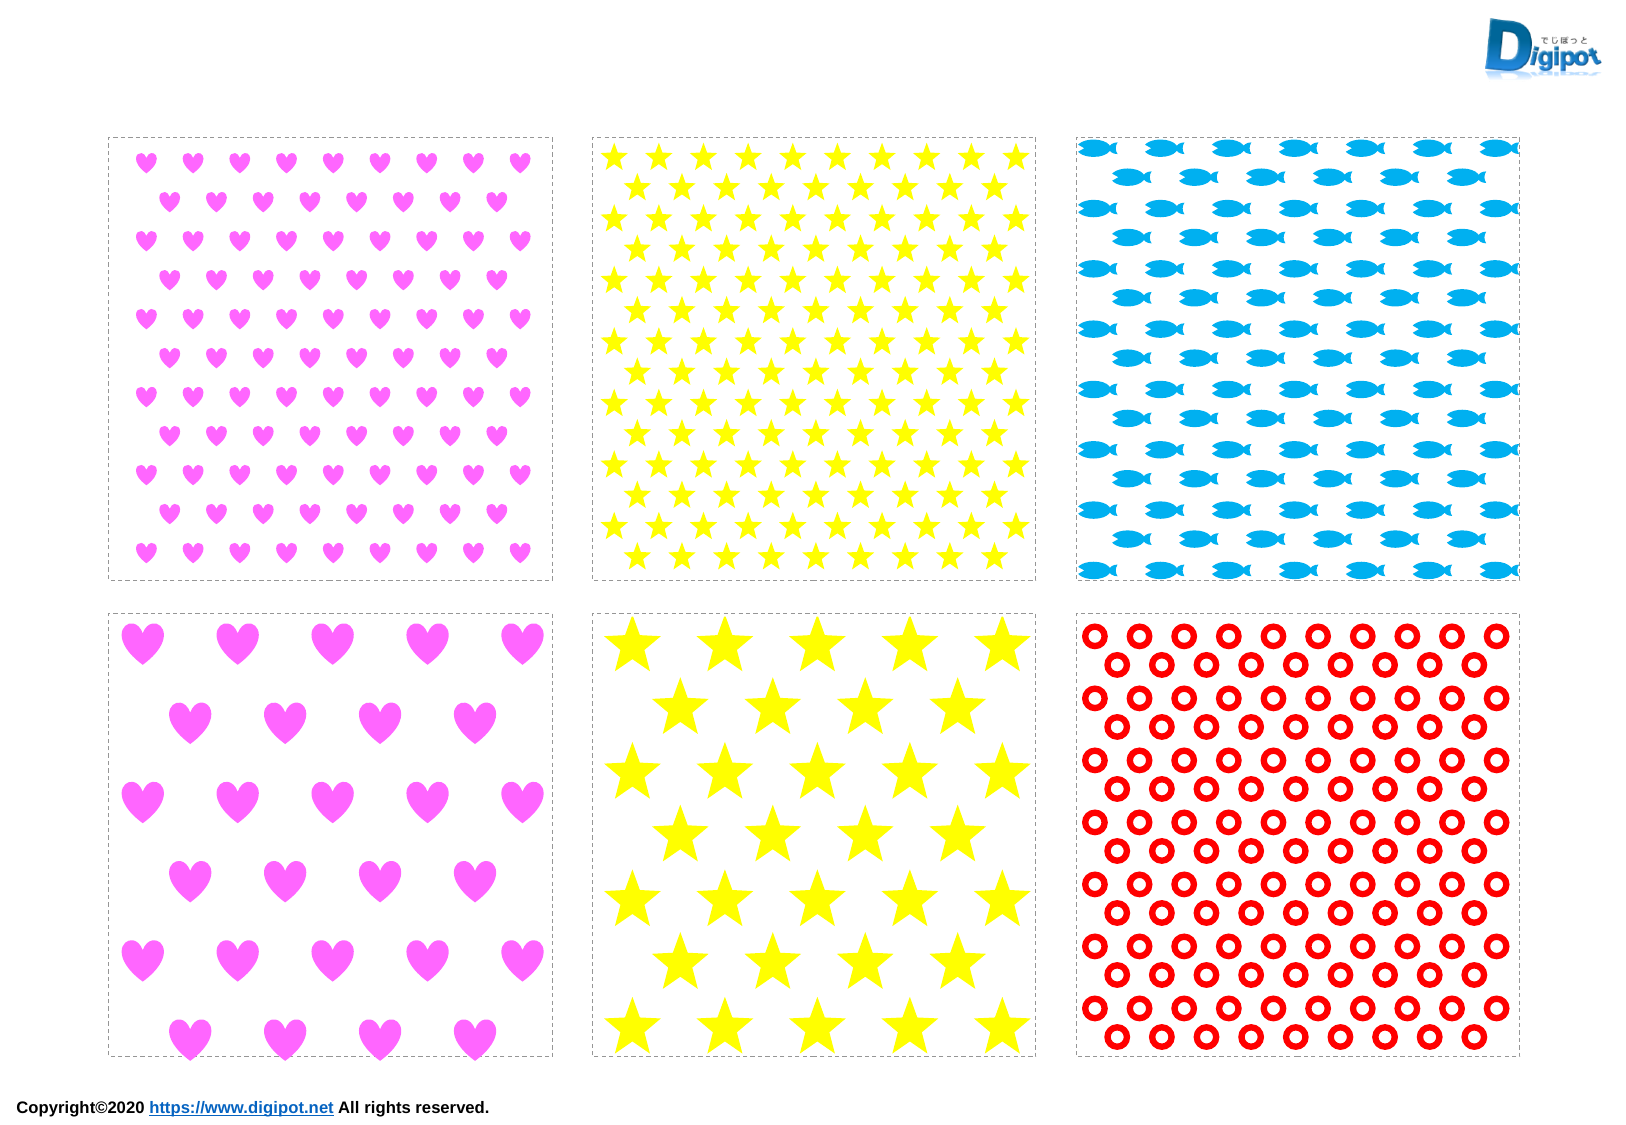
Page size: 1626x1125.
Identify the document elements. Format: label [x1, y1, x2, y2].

text_box [1211, 320, 1252, 338]
text_box [957, 511, 986, 540]
text_box [1415, 712, 1444, 741]
text_box [1412, 139, 1453, 157]
text_box [881, 741, 939, 799]
text_box [1278, 199, 1319, 218]
text_box [1304, 932, 1333, 961]
text_box [501, 623, 544, 665]
text_box [1246, 409, 1286, 428]
text_box [1482, 994, 1511, 1023]
text_box [276, 542, 297, 564]
text_box [1304, 994, 1333, 1023]
text_box [252, 503, 274, 525]
text_box [1145, 260, 1185, 278]
text_box [604, 741, 661, 799]
text_box [182, 542, 204, 564]
text_box [957, 327, 986, 355]
text_box [182, 231, 204, 252]
text_box [1326, 899, 1355, 927]
text_box [1214, 684, 1243, 713]
text_box [501, 781, 544, 824]
text_box [169, 702, 212, 745]
text_box [486, 270, 508, 291]
text_box [973, 741, 1031, 799]
text_box [1214, 870, 1243, 899]
text_box [392, 347, 414, 369]
text_box [1103, 650, 1132, 679]
text_box [1460, 774, 1489, 803]
text_box [509, 231, 531, 252]
text_box [802, 418, 830, 447]
text_box [802, 357, 830, 385]
text_box [779, 204, 807, 232]
text_box [689, 142, 718, 171]
text_box [712, 542, 741, 570]
text_box [1479, 260, 1520, 278]
text_box [1304, 746, 1333, 775]
text_box [1259, 932, 1288, 961]
text_box [392, 270, 414, 291]
text_box [1278, 320, 1319, 338]
text_box [757, 234, 785, 262]
text_box [509, 464, 531, 486]
text_box [973, 869, 1031, 927]
text_box [1002, 450, 1030, 478]
text_box [206, 192, 227, 213]
text_box [1103, 961, 1132, 989]
text_box [779, 388, 807, 417]
text_box [1482, 932, 1511, 961]
text_box [846, 418, 875, 447]
text_box [1125, 684, 1154, 713]
text_box [392, 192, 414, 213]
text_box [623, 357, 652, 385]
text_box [757, 172, 785, 201]
text_box [757, 357, 785, 385]
text_box [406, 781, 449, 824]
text_box [1446, 470, 1487, 488]
text_box [1147, 961, 1176, 989]
text_box [1281, 836, 1310, 865]
text_box [929, 932, 987, 989]
text_box [973, 616, 1031, 672]
text_box [836, 804, 894, 862]
text_box [712, 480, 741, 508]
text_box [1348, 622, 1377, 651]
text_box [788, 741, 846, 799]
text_box [1125, 808, 1154, 837]
text_box [734, 511, 762, 540]
text_box [1348, 870, 1377, 899]
text_box [299, 347, 321, 369]
text_box [1112, 168, 1152, 186]
text_box [1002, 265, 1030, 294]
text_box [206, 503, 227, 525]
text_box [668, 480, 696, 508]
text_box [846, 234, 875, 262]
text_box [645, 204, 673, 232]
text_box [369, 386, 391, 408]
text_box [1002, 142, 1030, 171]
text_box [1345, 501, 1386, 519]
text_box [823, 142, 852, 171]
text_box [929, 804, 987, 862]
text_box [463, 308, 484, 330]
text_box [1460, 899, 1489, 927]
text_box [1393, 932, 1422, 961]
text_box [651, 804, 709, 862]
text_box [264, 1019, 307, 1061]
text_box [1145, 139, 1185, 157]
text_box [392, 425, 414, 447]
text_box [252, 192, 274, 213]
text_box [1479, 320, 1520, 338]
text_box [1259, 684, 1288, 713]
text_box [1326, 1023, 1355, 1051]
text_box [802, 234, 830, 262]
text_box [696, 741, 754, 799]
text_box [509, 308, 531, 330]
text_box [159, 503, 181, 525]
text_box [1304, 684, 1333, 713]
text_box [734, 327, 762, 355]
text_box [1125, 746, 1154, 775]
text_box [1078, 380, 1118, 399]
text_box [936, 234, 964, 262]
text_box [912, 388, 941, 417]
text_box [891, 234, 919, 262]
text_box [712, 418, 741, 447]
text_box [1214, 808, 1243, 837]
text_box [1170, 684, 1199, 713]
text_box [604, 616, 661, 672]
text_box [1415, 899, 1444, 927]
text_box [1460, 712, 1489, 741]
text_box [1211, 260, 1252, 278]
text_box [1078, 561, 1118, 580]
text_box [1479, 199, 1520, 218]
text_box [957, 450, 986, 478]
text_box [1460, 1023, 1489, 1051]
text_box [1479, 561, 1520, 580]
text_box [1281, 774, 1310, 803]
text_box [1125, 622, 1154, 651]
text_box [1446, 349, 1487, 367]
text_box [881, 996, 939, 1054]
text_box [1259, 622, 1288, 651]
text_box [1078, 501, 1118, 519]
text_box [802, 172, 830, 201]
text_box [182, 308, 204, 330]
text_box [912, 204, 941, 232]
text_box [645, 511, 673, 540]
text_box [1211, 199, 1252, 218]
text_box [936, 357, 964, 385]
text_box [744, 932, 802, 989]
text_box [252, 270, 274, 291]
text_box [623, 295, 652, 324]
text_box [1326, 712, 1355, 741]
text_box [1278, 139, 1319, 157]
text_box [651, 677, 709, 734]
text_box [823, 450, 852, 478]
text_box [311, 781, 354, 824]
text_box [788, 616, 846, 672]
text_box [486, 425, 508, 447]
text_box [1379, 530, 1420, 548]
text_box [1479, 380, 1520, 399]
text_box [1281, 899, 1310, 927]
text_box [891, 418, 919, 447]
text_box [668, 357, 696, 385]
text_box [600, 511, 628, 540]
text_box [1192, 899, 1221, 927]
text_box [121, 623, 164, 665]
text_box [1379, 168, 1420, 186]
text_box [346, 192, 368, 213]
text_box [1412, 501, 1453, 519]
text_box [1237, 650, 1266, 679]
text_box [182, 464, 204, 486]
text_box [1312, 470, 1353, 488]
text_box [216, 623, 259, 665]
text_box [957, 265, 986, 294]
text_box [696, 869, 754, 927]
text_box [369, 464, 391, 486]
text_box [136, 542, 157, 564]
text_box [322, 542, 344, 564]
text_box [1393, 684, 1422, 713]
text_box [1371, 712, 1400, 741]
text_box [1179, 349, 1219, 367]
text_box [416, 542, 438, 564]
text_box [509, 386, 531, 408]
text_box [1237, 899, 1266, 927]
text_box [416, 464, 438, 486]
text_box [936, 480, 964, 508]
text_box [734, 388, 762, 417]
text_box [1446, 409, 1487, 428]
text_box [980, 234, 1009, 262]
text_box [1281, 712, 1310, 741]
text_box [1304, 870, 1333, 899]
text_box [936, 295, 964, 324]
text_box [463, 153, 484, 174]
text_box [1170, 622, 1199, 651]
text_box [846, 357, 875, 385]
text_box [779, 265, 807, 294]
text_box [734, 265, 762, 294]
text_box [1312, 530, 1353, 548]
text_box [1002, 204, 1030, 232]
text_box [645, 142, 673, 171]
text_box [1281, 1023, 1310, 1051]
text_box [668, 295, 696, 324]
text_box [936, 542, 964, 570]
text_box [757, 418, 785, 447]
text_box [1446, 228, 1487, 247]
text_box [779, 511, 807, 540]
text_box [1446, 530, 1487, 548]
text_box [1211, 380, 1252, 399]
text_box [1312, 409, 1353, 428]
text_box [1002, 388, 1030, 417]
text_box [1170, 932, 1199, 961]
text_box [453, 702, 497, 745]
text_box [1278, 260, 1319, 278]
text_box [1482, 870, 1511, 899]
text_box [1278, 441, 1319, 459]
text_box [322, 308, 344, 330]
text_box [1246, 168, 1286, 186]
text_box [802, 542, 830, 570]
text_box [509, 542, 531, 564]
text_box [406, 940, 449, 982]
text_box [1312, 228, 1353, 247]
text_box [1147, 836, 1176, 865]
text_box [1112, 349, 1152, 367]
text_box [121, 781, 164, 824]
text_box [369, 231, 391, 252]
text_box [881, 869, 939, 927]
text_box [311, 940, 354, 982]
text_box [1379, 470, 1420, 488]
text_box [169, 861, 212, 903]
text_box [1393, 622, 1422, 651]
text_box [788, 869, 846, 927]
text_box [1415, 650, 1444, 679]
text_box [1460, 961, 1489, 989]
text_box [712, 357, 741, 385]
text_box [358, 861, 402, 903]
text_box [623, 172, 652, 201]
text_box [1412, 561, 1453, 580]
text_box [1415, 1023, 1444, 1051]
text_box [501, 940, 544, 982]
text_box [463, 464, 484, 486]
text_box [980, 295, 1009, 324]
text_box [182, 386, 204, 408]
text_box [1348, 808, 1377, 837]
text_box [1437, 994, 1467, 1023]
text_box [1446, 168, 1487, 186]
text_box [1379, 349, 1420, 367]
text_box [1482, 808, 1511, 837]
text_box [121, 940, 164, 982]
text_box [252, 425, 274, 447]
text_box [1145, 441, 1185, 459]
text_box [1237, 836, 1266, 865]
text_box [696, 996, 754, 1054]
text_box [1412, 260, 1453, 278]
text_box [980, 357, 1009, 385]
text_box [1170, 808, 1199, 837]
text_box [891, 357, 919, 385]
text_box [689, 450, 718, 478]
text_box [346, 503, 368, 525]
text_box [868, 265, 896, 294]
text_box [1078, 441, 1118, 459]
text_box [416, 308, 438, 330]
text_box [1125, 932, 1154, 961]
text_box [623, 418, 652, 447]
text_box [1412, 441, 1453, 459]
text_box [1326, 650, 1355, 679]
text_box [392, 503, 414, 525]
text_box [1246, 470, 1286, 488]
text_box [929, 677, 987, 734]
text_box [973, 996, 1031, 1054]
text_box [689, 327, 718, 355]
text_box [836, 932, 894, 989]
text_box [757, 542, 785, 570]
text_box [1147, 899, 1176, 927]
text_box [891, 172, 919, 201]
text_box [1211, 501, 1252, 519]
text_box [369, 542, 391, 564]
text_box [957, 204, 986, 232]
text_box [1371, 836, 1400, 865]
text_box [182, 153, 204, 174]
text_box [1437, 684, 1467, 713]
text_box [1312, 289, 1353, 307]
text_box [486, 503, 508, 525]
text_box [1393, 870, 1422, 899]
text_box [1080, 622, 1109, 651]
text_box [1412, 380, 1453, 399]
text_box [276, 231, 297, 252]
text_box [980, 480, 1009, 508]
text_box [1192, 712, 1221, 741]
text_box [1179, 409, 1219, 428]
text_box [1371, 1023, 1400, 1051]
text_box [868, 327, 896, 355]
text_box [439, 503, 461, 525]
text_box [453, 1019, 497, 1061]
text_box [600, 388, 628, 417]
text_box [891, 480, 919, 508]
text_box [206, 347, 227, 369]
text_box [912, 142, 941, 171]
text_box [1125, 870, 1154, 899]
text_box [1237, 774, 1266, 803]
text_box [1147, 650, 1176, 679]
text_box [229, 231, 251, 252]
text_box [358, 702, 402, 745]
text_box [1214, 932, 1243, 961]
text_box [1179, 470, 1219, 488]
text_box [912, 511, 941, 540]
text_box [823, 327, 852, 355]
text_box [206, 270, 227, 291]
text_box [891, 295, 919, 324]
text_box [1237, 1023, 1266, 1051]
text_box [252, 347, 274, 369]
text_box [439, 192, 461, 213]
text_box [600, 450, 628, 478]
text_box [1246, 289, 1286, 307]
text_box [276, 153, 297, 174]
text_box [1259, 808, 1288, 837]
text_box [1479, 139, 1520, 157]
text_box [1147, 774, 1176, 803]
text_box [936, 172, 964, 201]
text_box [1002, 327, 1030, 355]
text_box [1103, 712, 1132, 741]
text_box [1437, 870, 1467, 899]
text_box [779, 327, 807, 355]
text_box [229, 308, 251, 330]
picture [1485, 18, 1602, 82]
text_box [463, 386, 484, 408]
text_box [645, 450, 673, 478]
text_box [1312, 349, 1353, 367]
text_box [1379, 228, 1420, 247]
text_box [406, 623, 449, 665]
text_box [229, 542, 251, 564]
text_box [1371, 961, 1400, 989]
text_box [1278, 501, 1319, 519]
text_box [1437, 932, 1467, 961]
text_box [1147, 1023, 1176, 1051]
text_box [453, 861, 497, 903]
text_box [689, 204, 718, 232]
text_box [1446, 289, 1487, 307]
text_box [912, 327, 941, 355]
text_box [159, 270, 181, 291]
text_box [1192, 650, 1221, 679]
text_box [600, 327, 628, 355]
text_box [299, 192, 321, 213]
text_box [1192, 774, 1221, 803]
text_box [1345, 441, 1386, 459]
text_box [600, 265, 628, 294]
text_box [1103, 899, 1132, 927]
text_box [734, 450, 762, 478]
text_box [299, 503, 321, 525]
text_box [1147, 712, 1176, 741]
text_box [1345, 260, 1386, 278]
text_box [846, 542, 875, 570]
text_box [1345, 320, 1386, 338]
text_box [1278, 380, 1319, 399]
text_box [689, 511, 718, 540]
text_box [1460, 836, 1489, 865]
text_box [1192, 836, 1221, 865]
text_box [1412, 320, 1453, 338]
text_box [439, 425, 461, 447]
text_box [1345, 139, 1386, 157]
text_box [1211, 561, 1252, 580]
text_box [1179, 168, 1219, 186]
text_box [823, 388, 852, 417]
text_box [1078, 320, 1118, 338]
text_box [1371, 650, 1400, 679]
text_box [1371, 899, 1400, 927]
text_box [1211, 139, 1252, 157]
text_box [1259, 994, 1288, 1023]
text_box [1214, 994, 1243, 1023]
text_box [604, 996, 661, 1054]
text_box [1348, 746, 1377, 775]
text_box [788, 996, 846, 1054]
text_box [1214, 746, 1243, 775]
text_box [1371, 774, 1400, 803]
text_box [486, 347, 508, 369]
text_box [1345, 561, 1386, 580]
text_box [1246, 530, 1286, 548]
text_box [322, 464, 344, 486]
text_box [369, 308, 391, 330]
text_box [668, 172, 696, 201]
text_box [1379, 409, 1420, 428]
text_box [1278, 561, 1319, 580]
text_box [206, 425, 227, 447]
text_box [645, 265, 673, 294]
text_box [623, 234, 652, 262]
text_box [136, 231, 157, 252]
text_box [645, 388, 673, 417]
text_box [1080, 746, 1109, 775]
text_box [346, 425, 368, 447]
text_box [1281, 650, 1310, 679]
text_box [1326, 961, 1355, 989]
text_box [712, 295, 741, 324]
text_box [1112, 470, 1152, 488]
text_box [1415, 836, 1444, 865]
text_box [416, 386, 438, 408]
text_box [600, 142, 628, 171]
text_box [1192, 961, 1221, 989]
text_box [1125, 994, 1154, 1023]
text_box [1080, 994, 1109, 1023]
text_box [891, 542, 919, 570]
text_box [689, 265, 718, 294]
text_box [346, 347, 368, 369]
text_box [463, 231, 484, 252]
text_box [1412, 199, 1453, 218]
text_box [299, 270, 321, 291]
text_box [1237, 961, 1266, 989]
text_box [1103, 1023, 1132, 1051]
text_box [486, 192, 508, 213]
text_box [1170, 746, 1199, 775]
text_box [322, 386, 344, 408]
text_box [1080, 808, 1109, 837]
text_box [463, 542, 484, 564]
text_box [322, 231, 344, 252]
text_box [980, 418, 1009, 447]
text_box [836, 677, 894, 734]
text_box [229, 464, 251, 486]
text_box [1393, 808, 1422, 837]
text_box [1145, 380, 1185, 399]
text_box [604, 869, 661, 927]
text_box [1312, 168, 1353, 186]
text_box [1078, 199, 1118, 218]
text_box [1482, 622, 1511, 651]
text_box [1393, 994, 1422, 1023]
text_box [1393, 746, 1422, 775]
text_box [1348, 932, 1377, 961]
text_box [1145, 561, 1185, 580]
text_box [668, 418, 696, 447]
text_box [322, 153, 344, 174]
text_box [1080, 684, 1109, 713]
text_box [912, 265, 941, 294]
text_box [1415, 961, 1444, 989]
text_box [1479, 501, 1520, 519]
text_box [712, 234, 741, 262]
text_box [712, 172, 741, 201]
text_box [311, 623, 354, 665]
text_box [1326, 836, 1355, 865]
text_box [1437, 746, 1467, 775]
text_box [229, 153, 251, 174]
text_box [779, 450, 807, 478]
text_box [1078, 260, 1118, 278]
text_box [757, 480, 785, 508]
text_box [276, 464, 297, 486]
text_box [1479, 441, 1520, 459]
text_box [668, 542, 696, 570]
text_box [802, 295, 830, 324]
text_box [1211, 441, 1252, 459]
text_box [1002, 511, 1030, 540]
text_box [1437, 808, 1467, 837]
text_box [779, 142, 807, 171]
text_box [1112, 228, 1152, 247]
text_box [734, 204, 762, 232]
text_box [136, 464, 157, 486]
text_box [957, 388, 986, 417]
text_box [1345, 380, 1386, 399]
text_box [229, 386, 251, 408]
text_box [276, 308, 297, 330]
text_box [1145, 501, 1185, 519]
text_box [623, 542, 652, 570]
text_box [757, 295, 785, 324]
text_box [1112, 409, 1152, 428]
text_box [668, 234, 696, 262]
text_box [1179, 289, 1219, 307]
text_box [1348, 684, 1377, 713]
text_box [264, 861, 307, 903]
text_box [645, 327, 673, 355]
text_box [136, 153, 157, 174]
text_box [980, 542, 1009, 570]
text_box [169, 1019, 212, 1061]
text_box [823, 204, 852, 232]
text_box [980, 172, 1009, 201]
text_box [1246, 349, 1286, 367]
text_box [868, 511, 896, 540]
text_box [868, 450, 896, 478]
text_box [1170, 870, 1199, 899]
text_box [1326, 774, 1355, 803]
text_box [276, 386, 297, 408]
text_box [159, 192, 181, 213]
text_box [1179, 228, 1219, 247]
text_box [881, 616, 939, 672]
text_box [912, 450, 941, 478]
text_box [1145, 320, 1185, 338]
text_box [689, 388, 718, 417]
text_box [846, 480, 875, 508]
text_box [868, 204, 896, 232]
text_box [868, 388, 896, 417]
text_box [136, 386, 157, 408]
text_box [823, 265, 852, 294]
text_box [1214, 622, 1243, 651]
text_box [1112, 289, 1152, 307]
text_box [823, 511, 852, 540]
text_box [1112, 530, 1152, 548]
text_box [744, 804, 802, 862]
text_box [1170, 994, 1199, 1023]
text_box [802, 480, 830, 508]
text_box [1103, 836, 1132, 865]
text_box [600, 204, 628, 232]
text_box [744, 677, 802, 734]
text_box [1345, 199, 1386, 218]
text_box [846, 295, 875, 324]
text_box [1259, 870, 1288, 899]
text_box [369, 153, 391, 174]
text_box [1482, 746, 1511, 775]
text_box [1379, 289, 1420, 307]
text_box [1304, 622, 1333, 651]
text_box [264, 702, 307, 745]
text_box [136, 308, 157, 330]
text_box [1145, 199, 1185, 218]
text_box [1237, 712, 1266, 741]
text_box [509, 153, 531, 174]
text_box [734, 142, 762, 171]
text_box [1437, 622, 1467, 651]
text_box [416, 231, 438, 252]
text_box [623, 480, 652, 508]
text_box [1281, 961, 1310, 989]
text_box [159, 347, 181, 369]
text_box [1246, 228, 1286, 247]
text_box [1415, 774, 1444, 803]
text_box [1259, 746, 1288, 775]
text_box [159, 425, 181, 447]
text_box [1179, 530, 1219, 548]
text_box [1192, 1023, 1221, 1051]
text_box [868, 142, 896, 171]
text_box [358, 1019, 402, 1061]
text_box [216, 940, 259, 982]
text_box [1304, 808, 1333, 837]
text_box [1460, 650, 1489, 679]
text_box [416, 153, 438, 174]
text_box [846, 172, 875, 201]
text_box [216, 781, 259, 824]
text_box [1482, 684, 1511, 713]
text_box [299, 425, 321, 447]
text_box [1080, 870, 1109, 899]
text_box [1080, 932, 1109, 961]
text_box [936, 418, 964, 447]
text_box [439, 347, 461, 369]
text_box [439, 270, 461, 291]
text_box [1103, 774, 1132, 803]
text_box [1078, 139, 1118, 157]
text_box [1348, 994, 1377, 1023]
text_box [346, 270, 368, 291]
text_box [957, 142, 986, 171]
text_box [696, 616, 754, 672]
text_box [651, 932, 709, 989]
